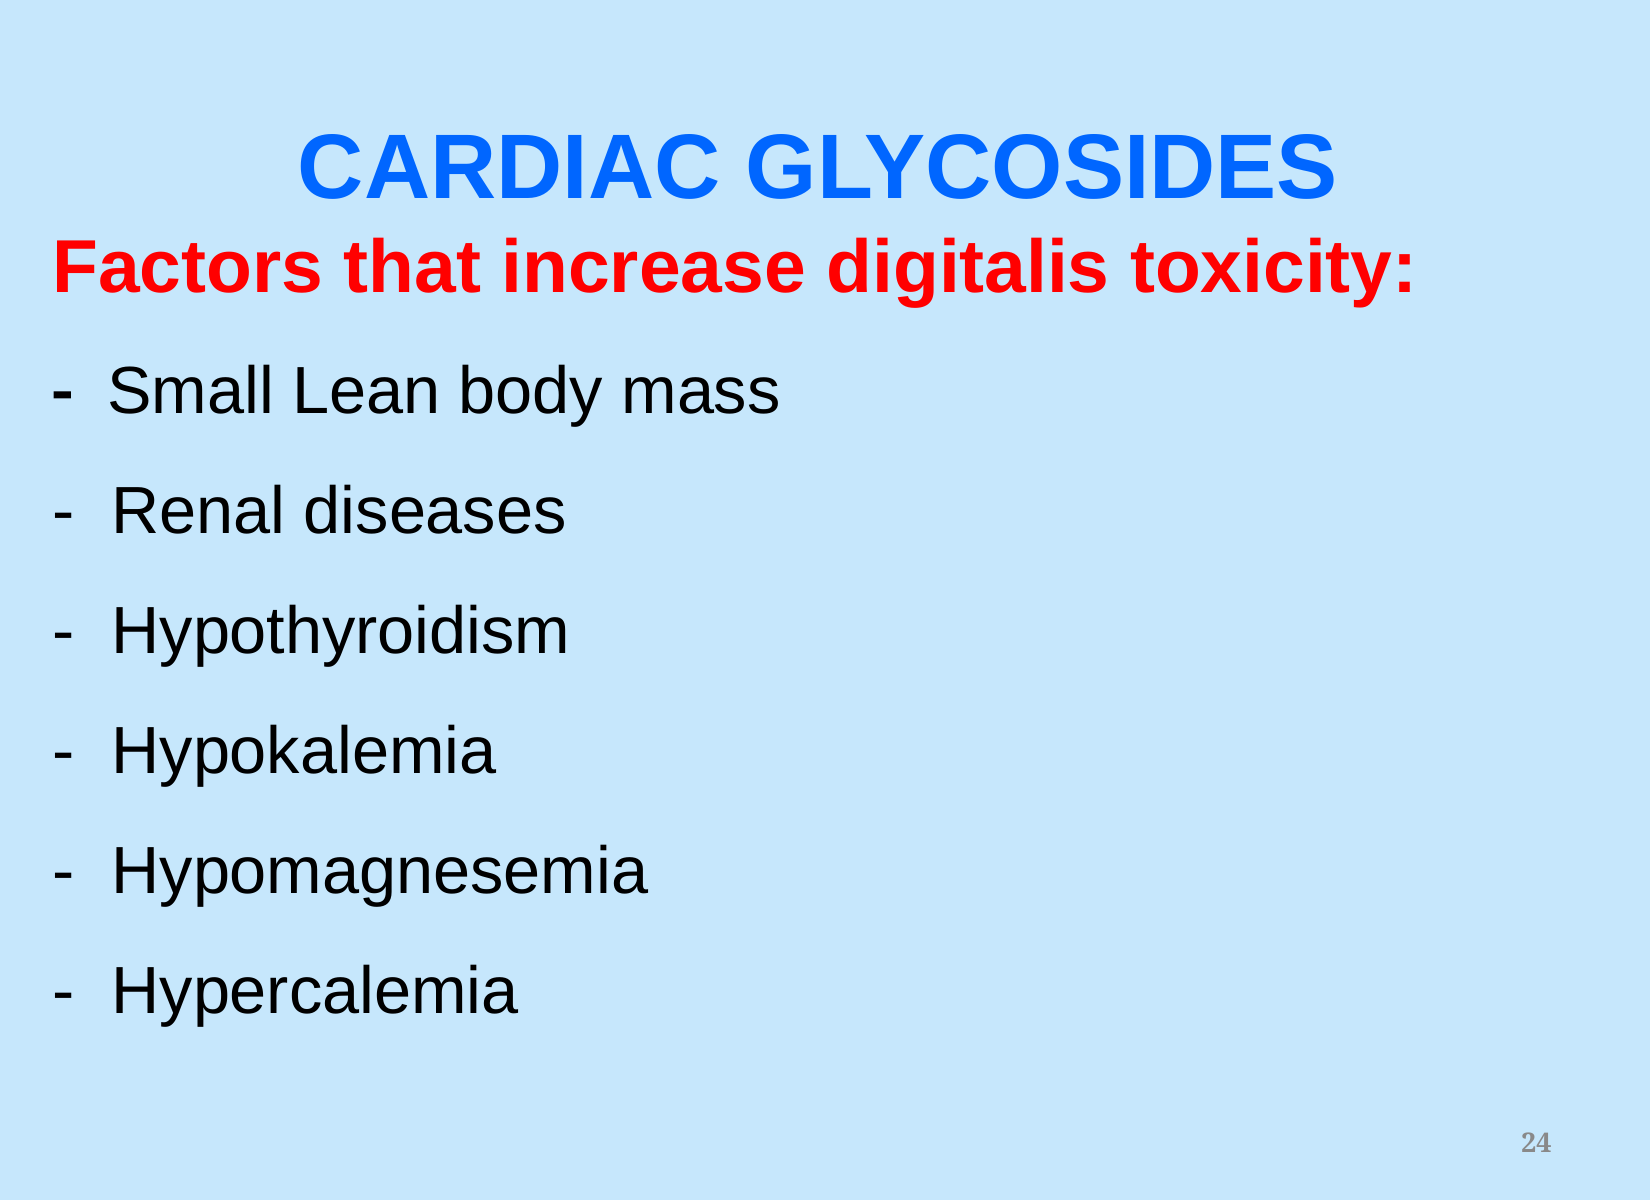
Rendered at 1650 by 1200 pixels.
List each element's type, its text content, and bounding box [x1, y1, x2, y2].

text_box CARDIAC GLYCOSIDES Factors that increase digitalis toxicity: - Small Lean body mass - Renal diseases - Hypothyroidism - Hypokalemia - Hypomagnesemia - Hypercalemia [37, 99, 1600, 1200]
